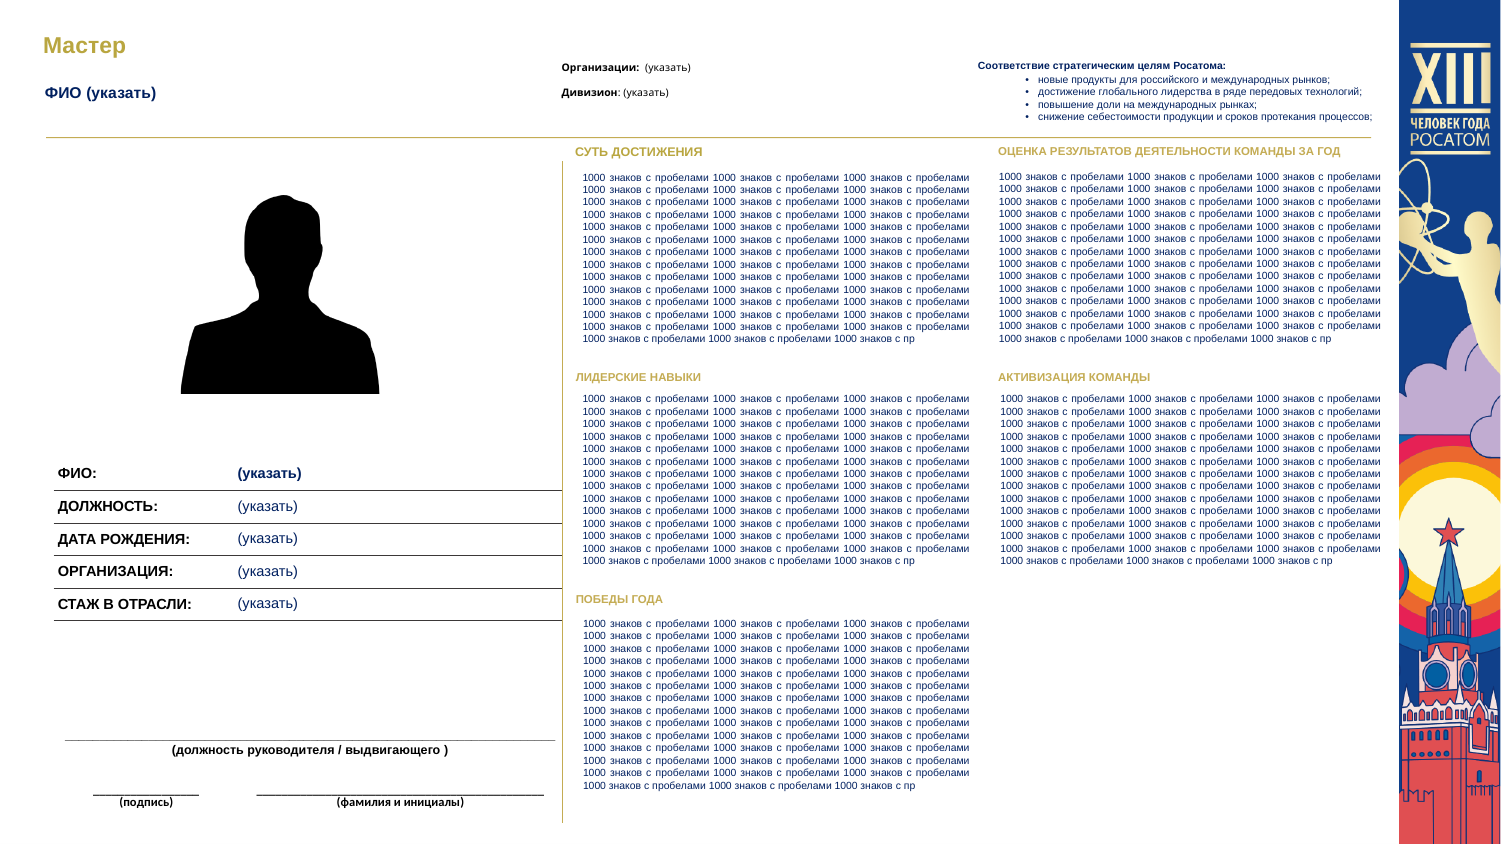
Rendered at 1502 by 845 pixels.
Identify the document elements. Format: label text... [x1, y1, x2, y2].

table_cell ДОЛЖНОСТЬ: [54, 491, 223, 523]
table_header ФИО: [54, 458, 223, 490]
text_box 1000 знаков с пробелами 1000 знаков с пробелами 1000 знаков с пробелами 1000 знаков с пробелами 1000 знаков с пробелами 1000 знаков с пробелами 1000 знаков с пробелами 1000 знаков с пробелами 1000 знаков с пробелами 1000 знаков с пробелами 1000 знаков с пробелами 1000 знаков с пробелами 1000 знаков с пробелами 1000 знаков с пробелами 1000 знаков с пробелами 1000 знаков с пробелами 1000 знаков с пробелами 1000 знаков с пробелами 1000 знаков с пробелами 1000 знаков с пробелами 1000 знаков с пробелами 1000 знаков с пробелами 1000 знаков с пробелами 1000 знаков с пробелами 1000 знаков с пробелами 1000 знаков с пробелами 1000 знаков с пробелами 1000 знаков с пробелами 1000 знаков с пробелами 1000 знаков с пробелами 1000 знаков с пробелами 1000 знаков с пробелами 1000 знаков с пробелами 1000 знаков с пробелами 1000 знаков с пробелами 1000 знаков с пробелами 1000 знаков с пробелами 1000 знаков с пробелами 1000 знаков с пробелами 1000 знаков с пробелами 1000 знаков с пробелами 1000 знаков с пр [567, 384, 985, 575]
table_cell ОРГАНИЗАЦИЯ: [54, 556, 223, 588]
table_cell (указать) [223, 524, 562, 555]
text_box [180, 195, 380, 395]
text_box Соответствие стратегическим целям Росатома: [963, 52, 1242, 80]
table_header _________________ (подпись) [54, 777, 239, 822]
table_cell (указать) [223, 491, 562, 523]
table_cell СТАЖ В ОТРАСЛИ: [54, 589, 223, 620]
text_box Мастер [28, 23, 1402, 66]
text_box 1000 знаков с пробелами 1000 знаков с пробелами 1000 знаков с пробелами 1000 знаков с пробелами 1000 знаков с пробелами 1000 знаков с пробелами 1000 знаков с пробелами 1000 знаков с пробелами 1000 знаков с пробелами 1000 знаков с пробелами 1000 знаков с пробелами 1000 знаков с пробелами 1000 знаков с пробелами 1000 знаков с пробелами 1000 знаков с пробелами 1000 знаков с пробелами 1000 знаков с пробелами 1000 знаков с пробелами 1000 знаков с пробелами 1000 знаков с пробелами 1000 знаков с пробелами 1000 знаков с пробелами 1000 знаков с пробелами 1000 знаков с пробелами 1000 знаков с пробелами 1000 знаков с пробелами 1000 знаков с пробелами 1000 знаков с пробелами 1000 знаков с пробелами 1000 знаков с пробелами 1000 знаков с пробелами 1000 знаков с пробелами 1000 знаков с пробелами 1000 знаков с пробелами 1000 знаков с пробелами 1000 знаков с пробелами 1000 знаков с пробелами 1000 знаков с пробелами 1000 знаков с пробелами 1000 знаков с пробелами 1000 знаков с пробелами 1000 знаков с пр [984, 162, 1397, 352]
table_header СУТЬ ДОСТИЖЕНИЯ [567, 138, 984, 163]
text_box 1000 знаков с пробелами 1000 знаков с пробелами 1000 знаков с пробелами 1000 знаков с пробелами 1000 знаков с пробелами 1000 знаков с пробелами 1000 знаков с пробелами 1000 знаков с пробелами 1000 знаков с пробелами 1000 знаков с пробелами 1000 знаков с пробелами 1000 знаков с пробелами 1000 знаков с пробелами 1000 знаков с пробелами 1000 знаков с пробелами 1000 знаков с пробелами 1000 знаков с пробелами 1000 знаков с пробелами 1000 знаков с пробелами 1000 знаков с пробелами 1000 знаков с пробелами 1000 знаков с пробелами 1000 знаков с пробелами 1000 знаков с пробелами 1000 знаков с пробелами 1000 знаков с пробелами 1000 знаков с пробелами 1000 знаков с пробелами 1000 знаков с пробелами 1000 знаков с пробелами 1000 знаков с пробелами 1000 знаков с пробелами 1000 знаков с пробелами 1000 знаков с пробелами 1000 знаков с пробелами 1000 знаков с пробелами 1000 знаков с пробелами 1000 знаков с пробелами 1000 знаков с пробелами 1000 знаков с пробелами 1000 знаков с пробелами 1000 знаков с пр [985, 384, 1397, 575]
text_box АКТИВИЗАЦИЯ КОМАНДЫ [983, 364, 1403, 391]
table_cell ДАТА РОЖДЕНИЯ: [54, 524, 223, 555]
text_box ФИО (указать) [30, 79, 550, 110]
table_cell (указать) [223, 556, 562, 588]
text_box ПОБЕДЫ ГОДА [563, 587, 980, 614]
text_box 1000 знаков с пробелами 1000 знаков с пробелами 1000 знаков с пробелами 1000 знаков с пробелами 1000 знаков с пробелами 1000 знаков с пробелами 1000 знаков с пробелами 1000 знаков с пробелами 1000 знаков с пробелами 1000 знаков с пробелами 1000 знаков с пробелами 1000 знаков с пробелами 1000 знаков с пробелами 1000 знаков с пробелами 1000 знаков с пробелами 1000 знаков с пробелами 1000 знаков с пробелами 1000 знаков с пробелами 1000 знаков с пробелами 1000 знаков с пробелами 1000 знаков с пробелами 1000 знаков с пробелами 1000 знаков с пробелами 1000 знаков с пробелами 1000 знаков с пробелами 1000 знаков с пробелами 1000 знаков с пробелами 1000 знаков с пробелами 1000 знаков с пробелами 1000 знаков с пробелами 1000 знаков с пробелами 1000 знаков с пробелами 1000 знаков с пробелами 1000 знаков с пробелами 1000 знаков с пробелами 1000 знаков с пробелами 1000 знаков с пробелами 1000 знаков с пробелами 1000 знаков с пробелами 1000 знаков с пробелами 1000 знаков с пробелами 1000 знаков с пр [567, 163, 986, 353]
table_header (указать) [223, 458, 562, 490]
text_box ЛИДЕРСКИЕ НАВЫКИ [563, 364, 980, 391]
text_box ______________________________________________________________________ (должность руководителя / выдвигающего ) [46, 719, 562, 764]
picture [0, 0, 1501, 844]
table_cell (указать) [223, 589, 562, 620]
table_header ______________________________________________ (фамилия и инициалы) [239, 777, 562, 822]
text_box 1000 знаков с пробелами 1000 знаков с пробелами 1000 знаков с пробелами 1000 знаков с пробелами 1000 знаков с пробелами 1000 знаков с пробелами 1000 знаков с пробелами 1000 знаков с пробелами 1000 знаков с пробелами 1000 знаков с пробелами 1000 знаков с пробелами 1000 знаков с пробелами 1000 знаков с пробелами 1000 знаков с пробелами 1000 знаков с пробелами 1000 знаков с пробелами 1000 знаков с пробелами 1000 знаков с пробелами 1000 знаков с пробелами 1000 знаков с пробелами 1000 знаков с пробелами 1000 знаков с пробелами 1000 знаков с пробелами 1000 знаков с пробелами 1000 знаков с пробелами 1000 знаков с пробелами 1000 знаков с пробелами 1000 знаков с пробелами 1000 знаков с пробелами 1000 знаков с пробелами 1000 знаков с пробелами 1000 знаков с пробелами 1000 знаков с пробелами 1000 знаков с пробелами 1000 знаков с пробелами 1000 знаков с пробелами 1000 знаков с пробелами 1000 знаков с пробелами 1000 знаков с пробелами 1000 знаков с пробелами 1000 знаков с пробелами 1000 знаков с пр [568, 609, 986, 799]
text_box Организации: (указать) Дивизион: (указать) [561, 60, 1010, 111]
text_box • новые продукты для российского и международных рынков; • достижение глобального лидерства в ряде передовых технологий; • повышение доли на международных рынках; • снижение себестоимости продукции и сроков протекания процессов; [1010, 65, 1394, 148]
text_box ОЦЕНКА РЕЗУЛЬТАТОВ ДЕЯТЕЛЬНОСТИ КОМАНДЫ ЗА ГОД [984, 139, 1403, 166]
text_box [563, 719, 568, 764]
